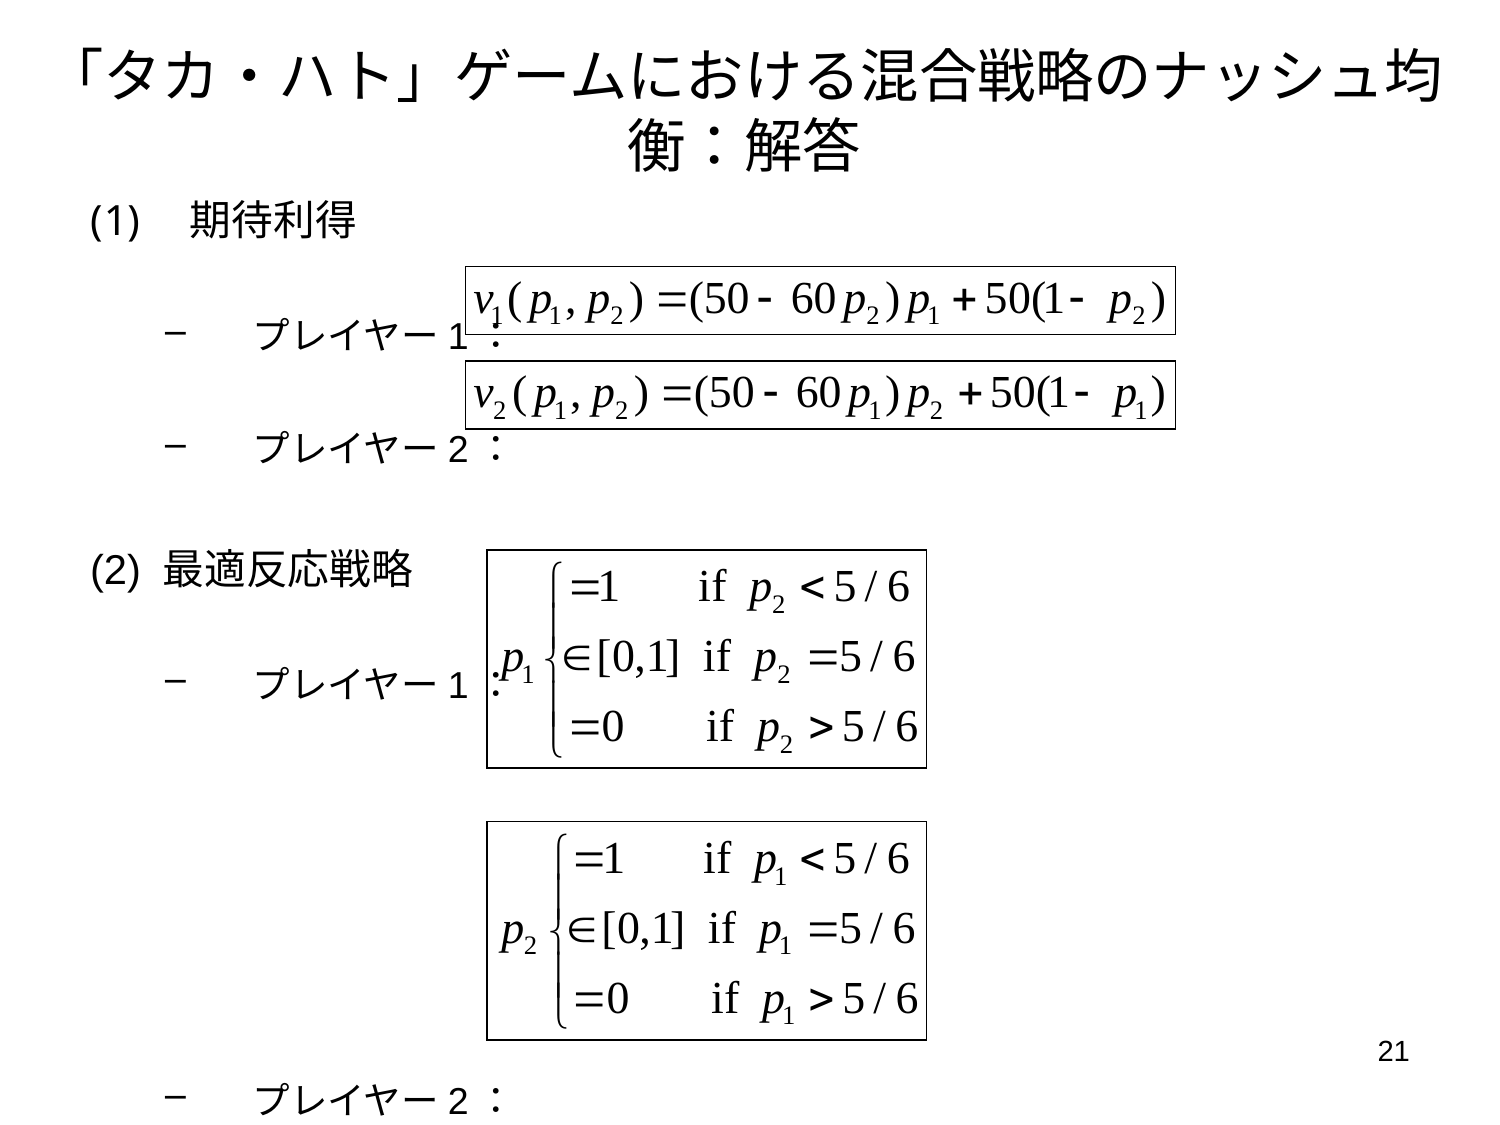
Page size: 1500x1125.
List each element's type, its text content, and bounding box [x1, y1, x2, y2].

title 「タカ・ハト」ゲームにおける混合戦略のナッシュ均衡：解答 [17, 45, 1471, 173]
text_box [466, 266, 1175, 335]
slide_number 21 [1074, 1024, 1426, 1103]
list 期待利得 プレイヤー1： プレイヤー2： (2) 最適反応戦略 プレイヤー1： プレイヤー2： [75, 196, 1425, 894]
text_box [487, 822, 927, 1040]
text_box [466, 361, 1175, 429]
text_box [487, 550, 927, 768]
